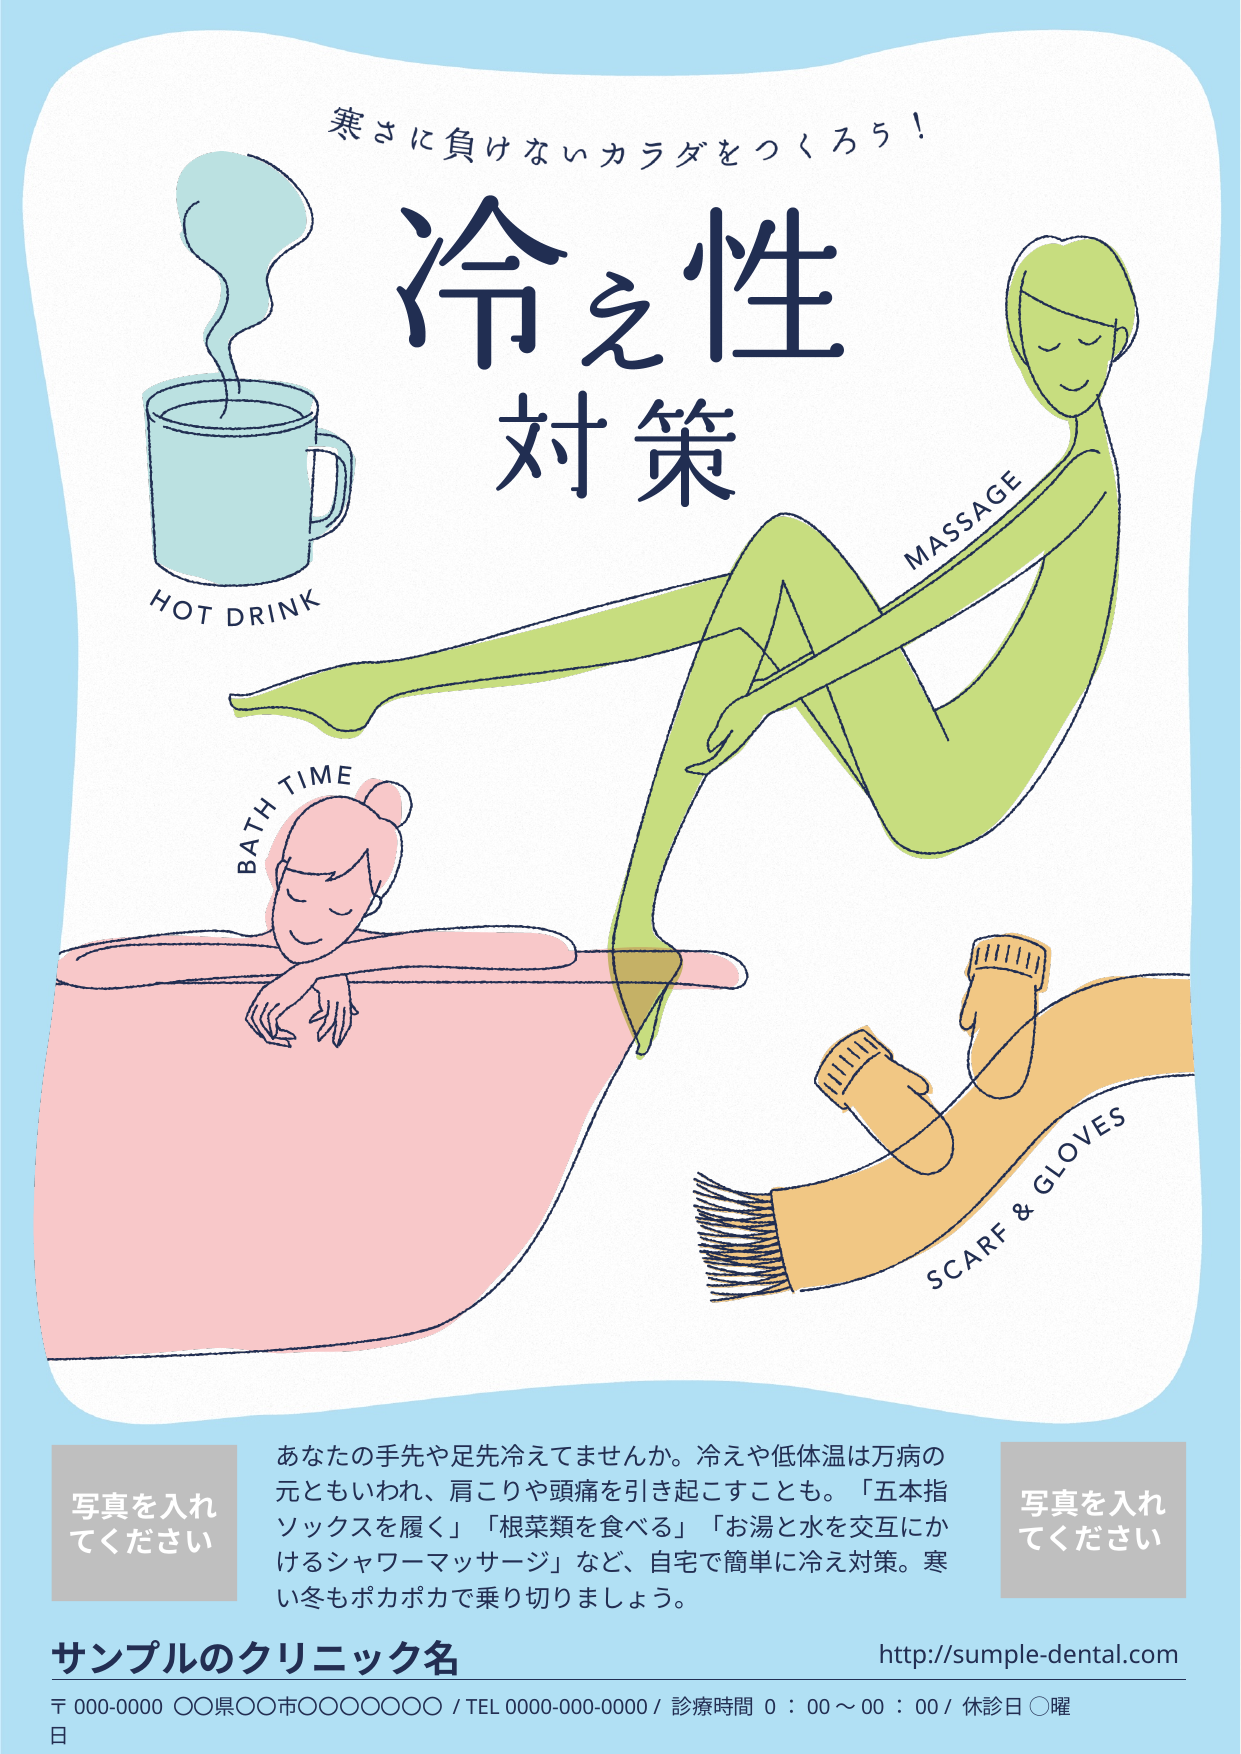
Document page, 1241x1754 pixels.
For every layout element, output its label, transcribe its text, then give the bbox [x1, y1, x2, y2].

text_box あなたの手先や足先冷えてませんか。冷えや低体温は万病の元ともいわれ、肩こりや頭痛を引き起こすことも。「五本指ソックスを履く」「根菜類を食べる」「お湯と水を交互にかけるシャワーマッサージ」など、自宅で簡単に冷え対策。寒い冬もポカポカで乗り切りましょう。 [261, 1427, 967, 1620]
text_box 〒000-0000 〇〇県〇〇市〇〇〇〇〇〇〇 / TEL 0000-000-0000 / 診療時間 0：00〜00：00 / 休診日 ◯曜日 [33, 1682, 1099, 1754]
text_box 写真を入れてください [1000, 1441, 1187, 1599]
text_box http://sumple-dental.com [847, 1632, 1195, 1676]
picture [0, 0, 1241, 1754]
text_box サンプルのクリニック名 [35, 1605, 508, 1682]
text_box 写真を入れてください [51, 1444, 238, 1602]
